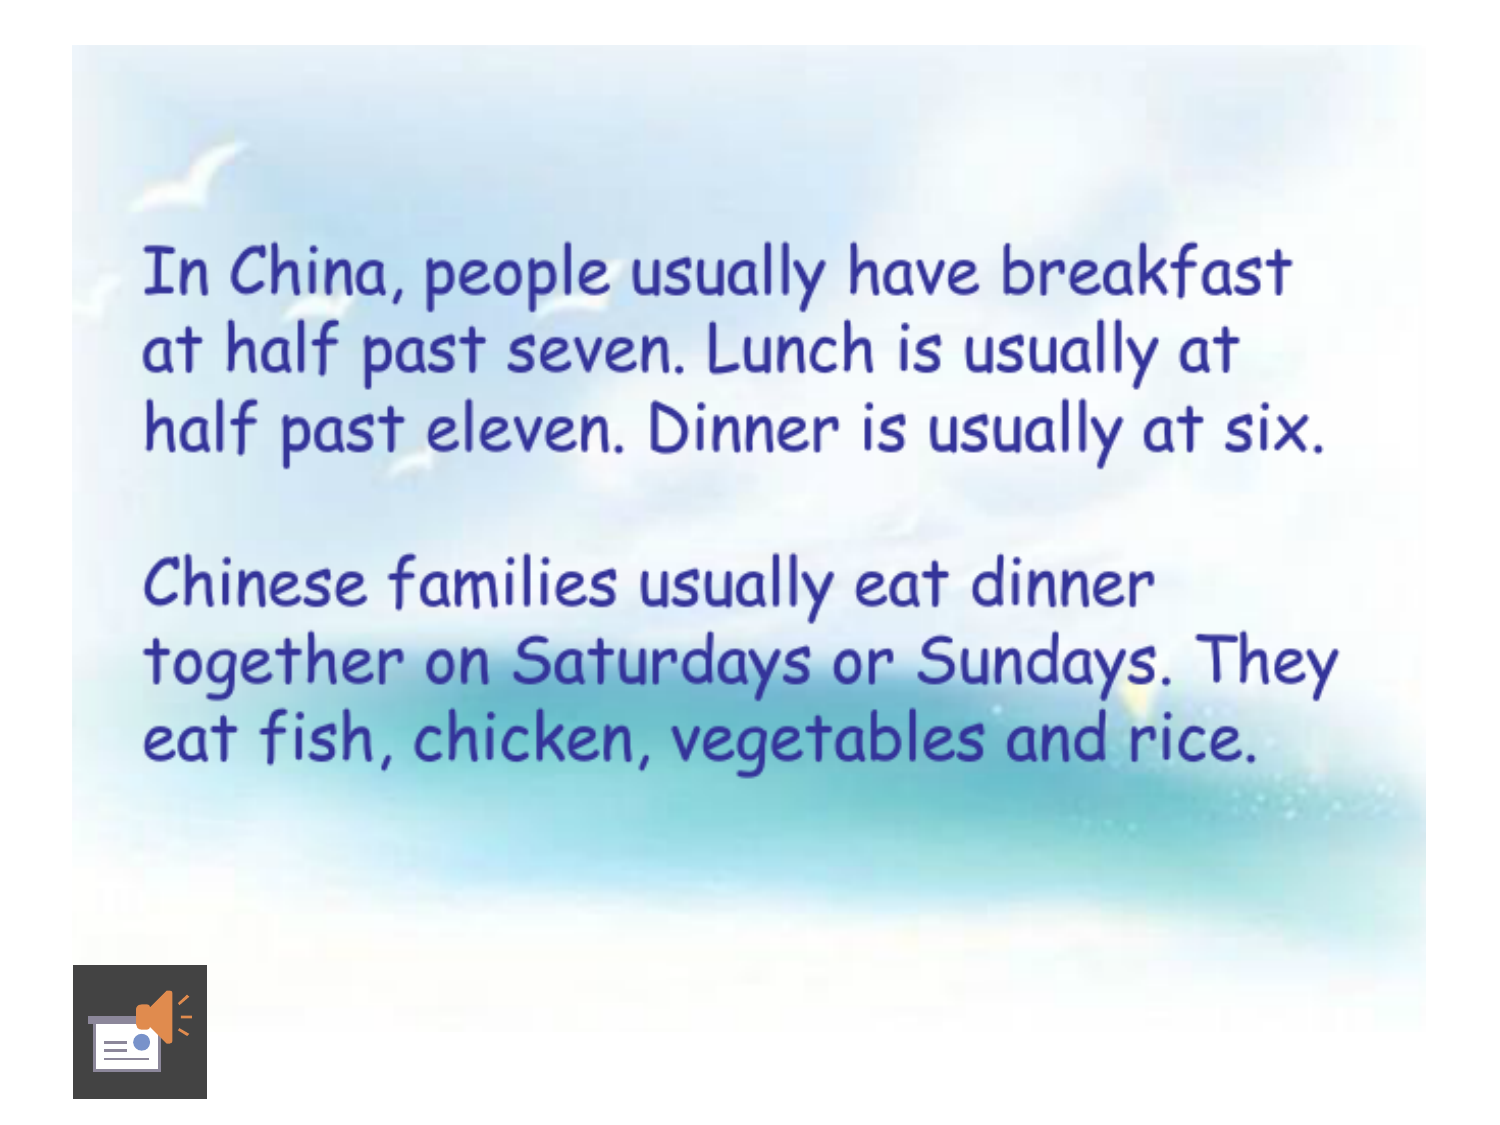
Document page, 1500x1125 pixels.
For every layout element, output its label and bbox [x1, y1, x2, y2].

picture [71, 44, 1426, 1100]
